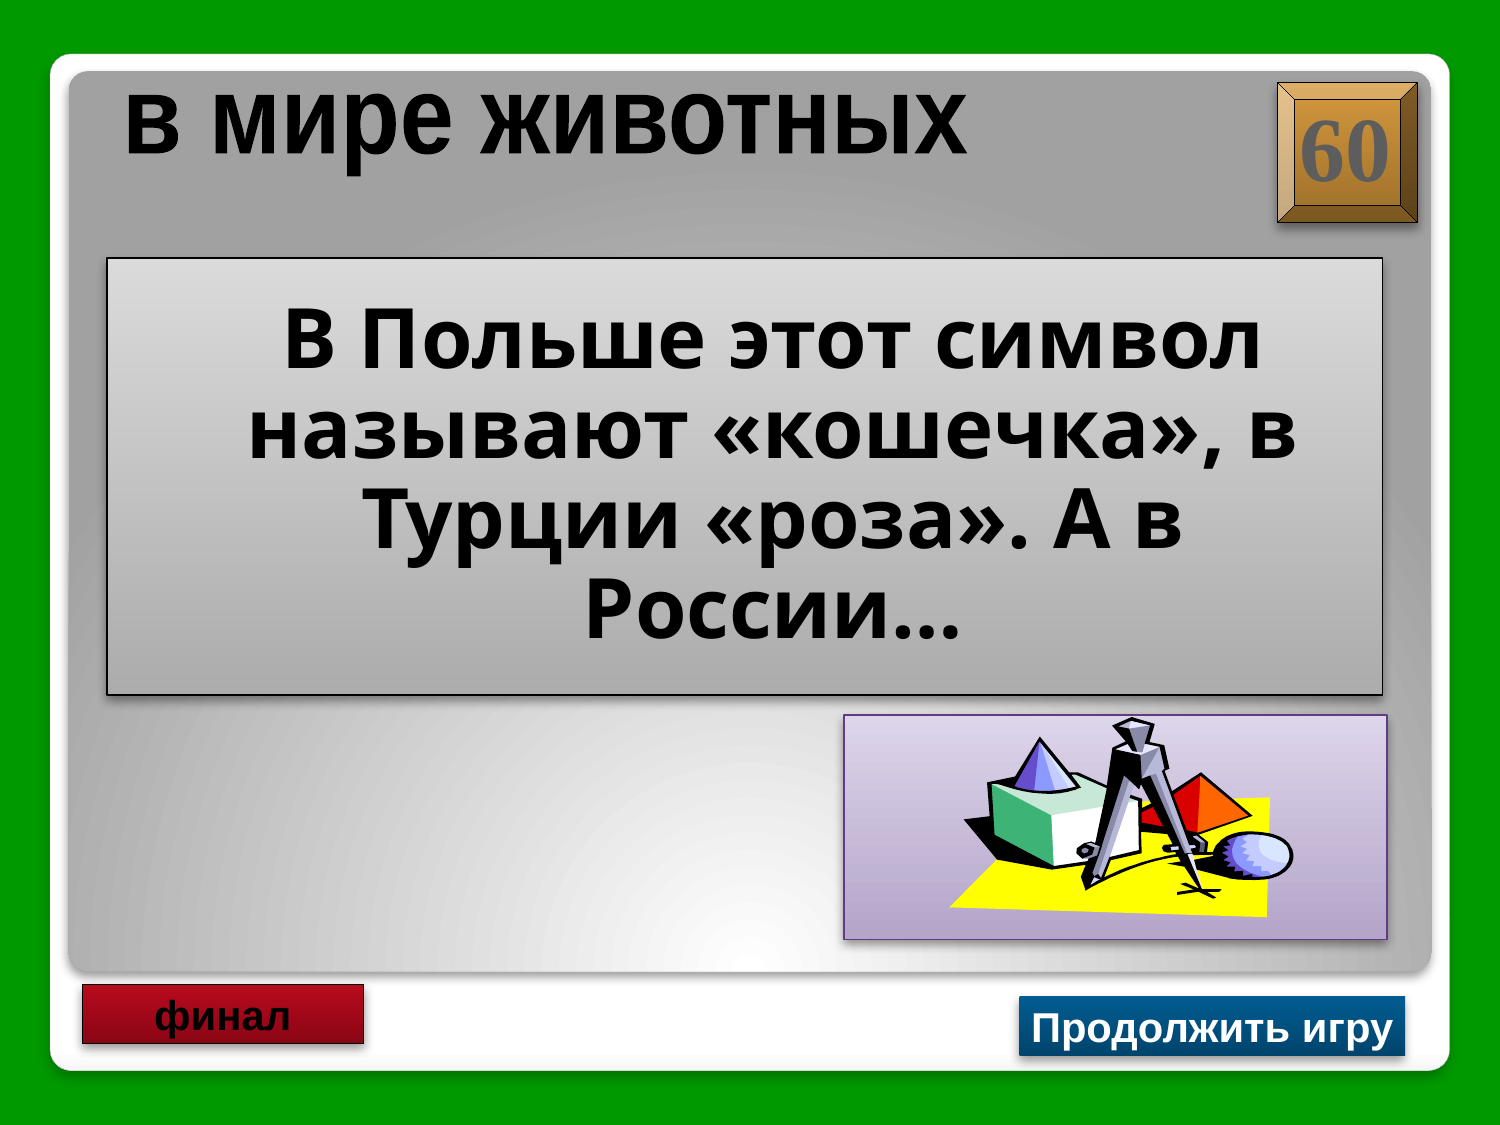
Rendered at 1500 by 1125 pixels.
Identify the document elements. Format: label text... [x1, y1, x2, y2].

text_box Продолжить игру [1019, 996, 1406, 1056]
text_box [1277, 81, 1419, 223]
text_box В Польше этот символ называют «кошечка», в Турции «роза». А в России… [106, 257, 1383, 696]
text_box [843, 714, 1388, 940]
text_box финал [82, 984, 364, 1044]
